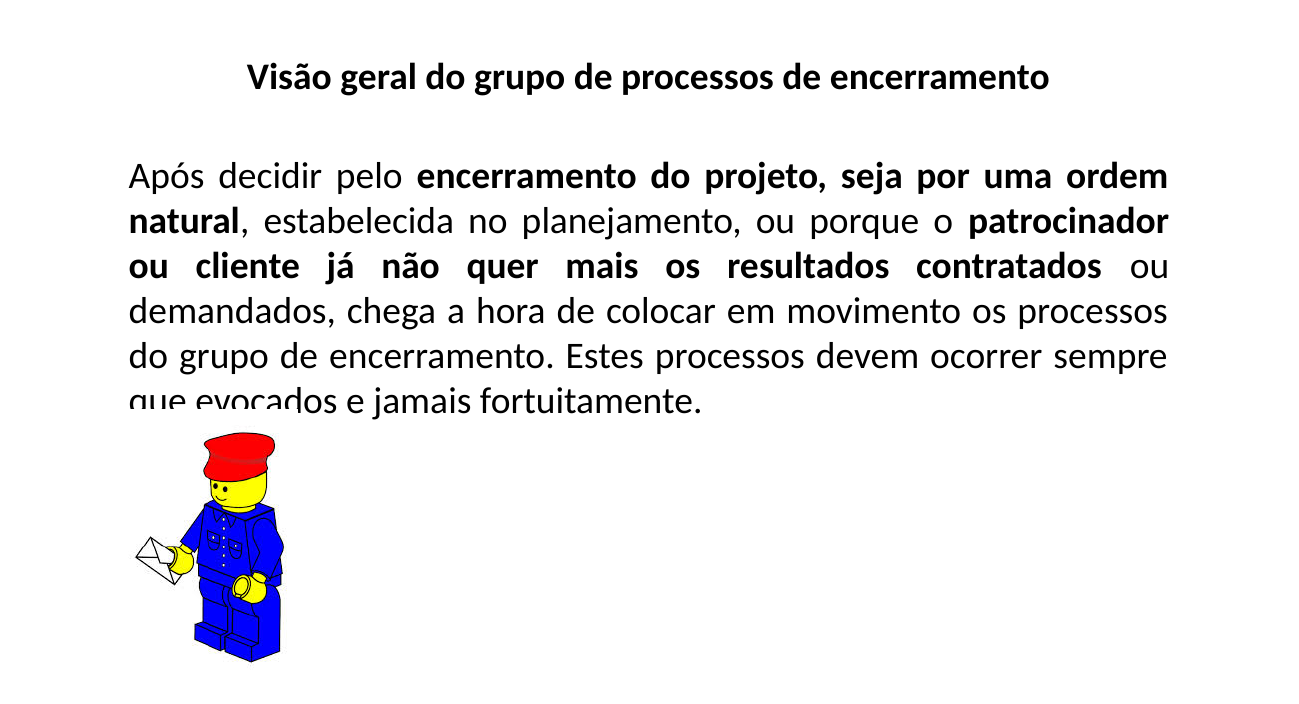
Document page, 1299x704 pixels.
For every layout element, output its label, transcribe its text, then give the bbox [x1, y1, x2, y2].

text_box Após decidir pelo encerramento do projeto, seja por uma ordem natural, estabelecida no planejamento, ou porque o patrocinador ou cliente já não quer mais os resultados contratados ou demandados, chega a hora de colocar em movimento os processos do grupo de encerramento. Estes processos devem ocorrer sempre que evocados e jamais fortuitamente. [117, 145, 1181, 559]
text_box Visão geral do grupo de processos de encerramento [0, 44, 1299, 106]
picture [120, 408, 298, 686]
